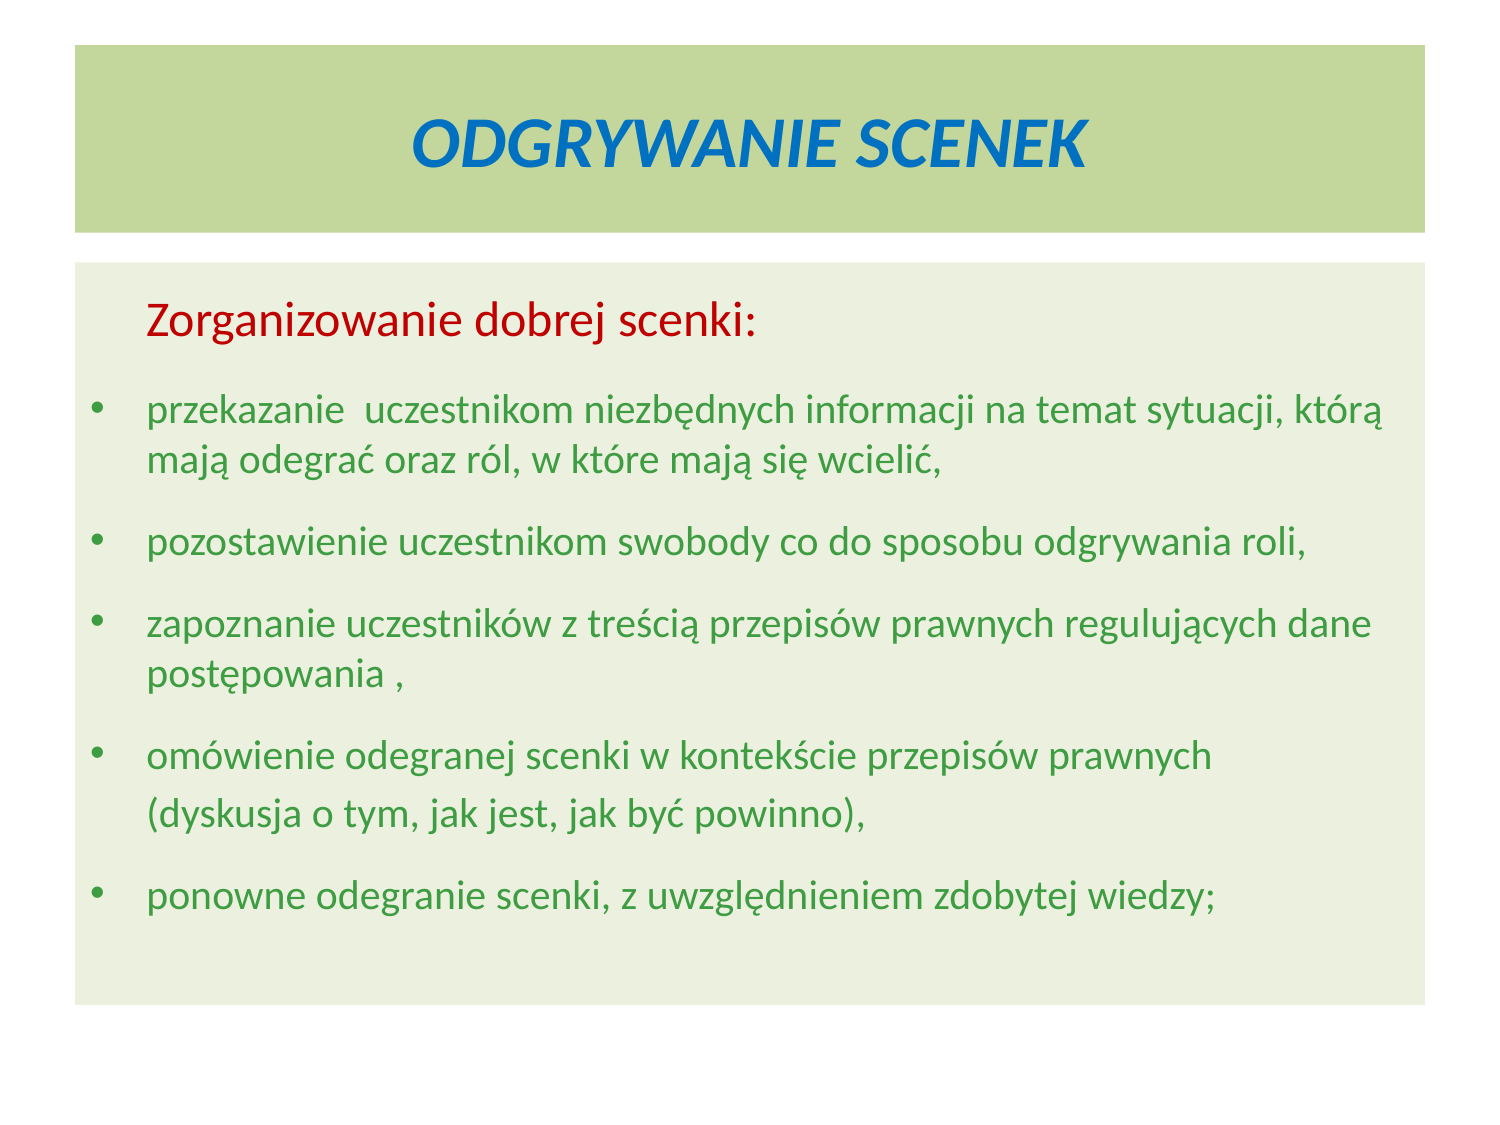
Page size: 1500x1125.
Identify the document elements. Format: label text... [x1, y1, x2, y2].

title ODGRYWANIE SCENEK [75, 45, 1425, 233]
list Zorganizowanie dobrej scenki: przekazanie uczestnikom niezbędnych informacji na temat sytuacji, którą mają odegrać oraz ról, w które mają się wcielić, pozostawienie uczestnikom swobody co do sposobu odgrywania roli, zapoznanie uczestników z treścią przepisów prawnych regulujących dane postępowania , omówienie odegranej scenki w kontekście przepisów prawnych (dyskusja o tym, jak jest, jak być powinno), ponowne odegranie scenki, z uwzględnieniem zdobytej wiedzy; [75, 262, 1425, 1005]
